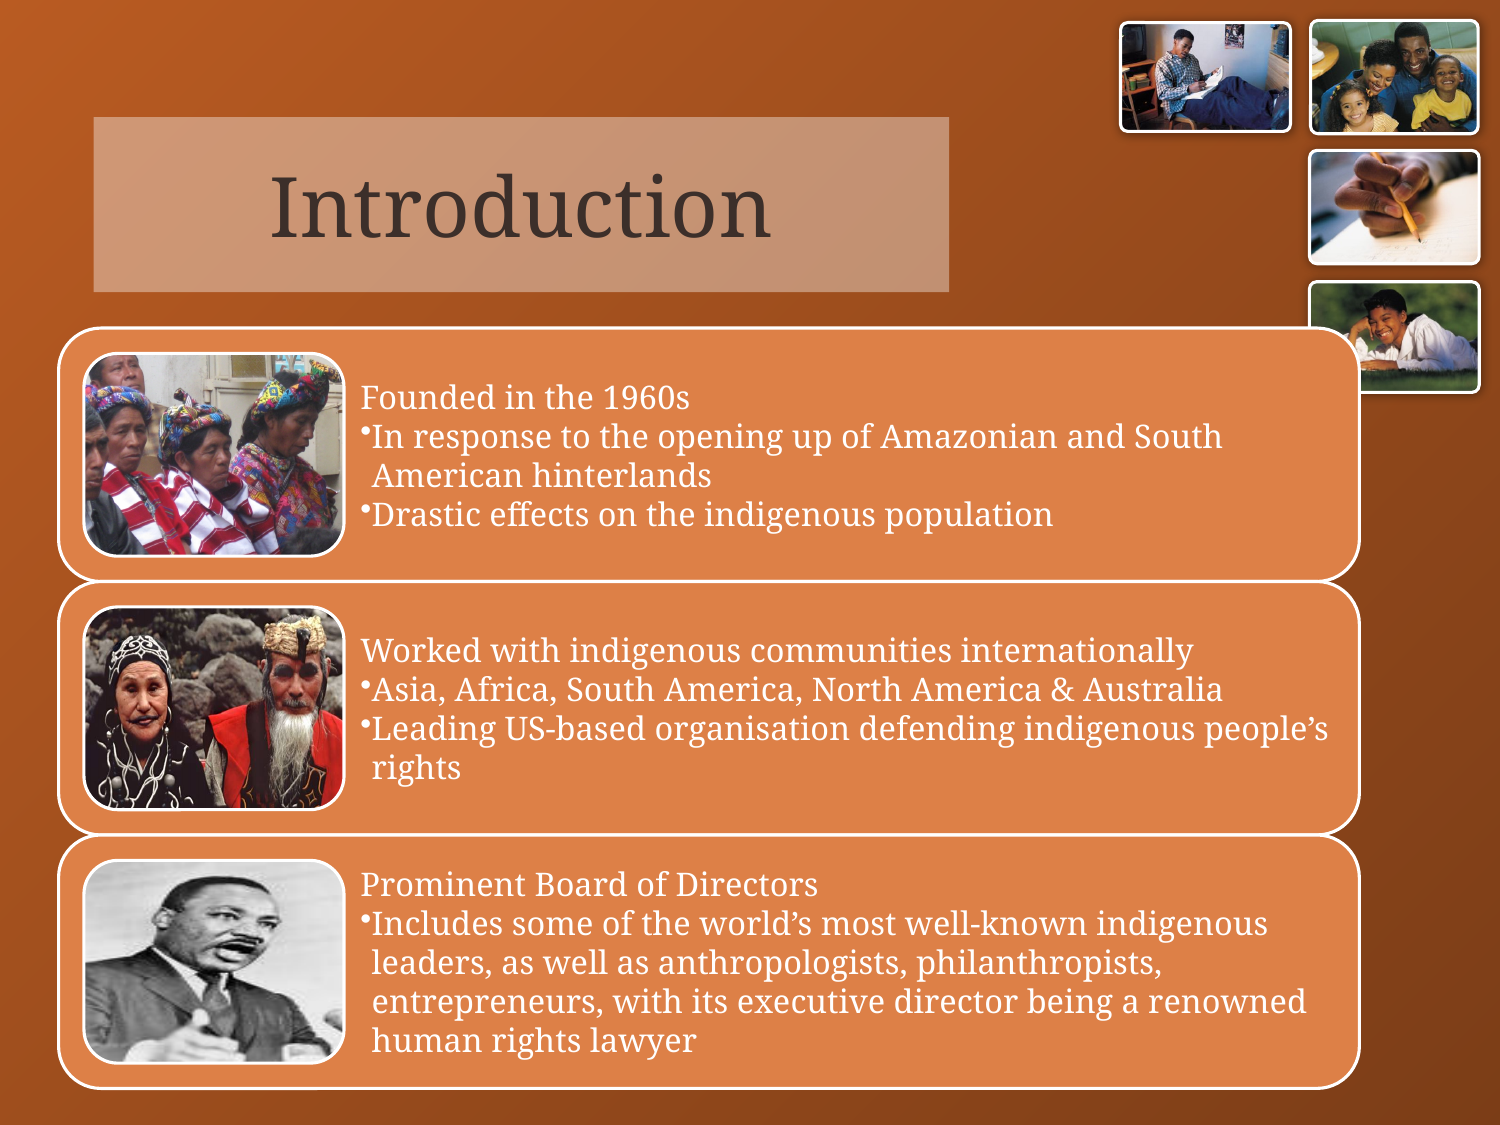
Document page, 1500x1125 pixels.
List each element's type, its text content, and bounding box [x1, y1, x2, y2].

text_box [58, 327, 1360, 1089]
picture [1311, 284, 1477, 390]
picture [1312, 152, 1477, 262]
picture [1123, 25, 1288, 129]
picture [1313, 22, 1476, 132]
title Introduction [93, 117, 950, 293]
